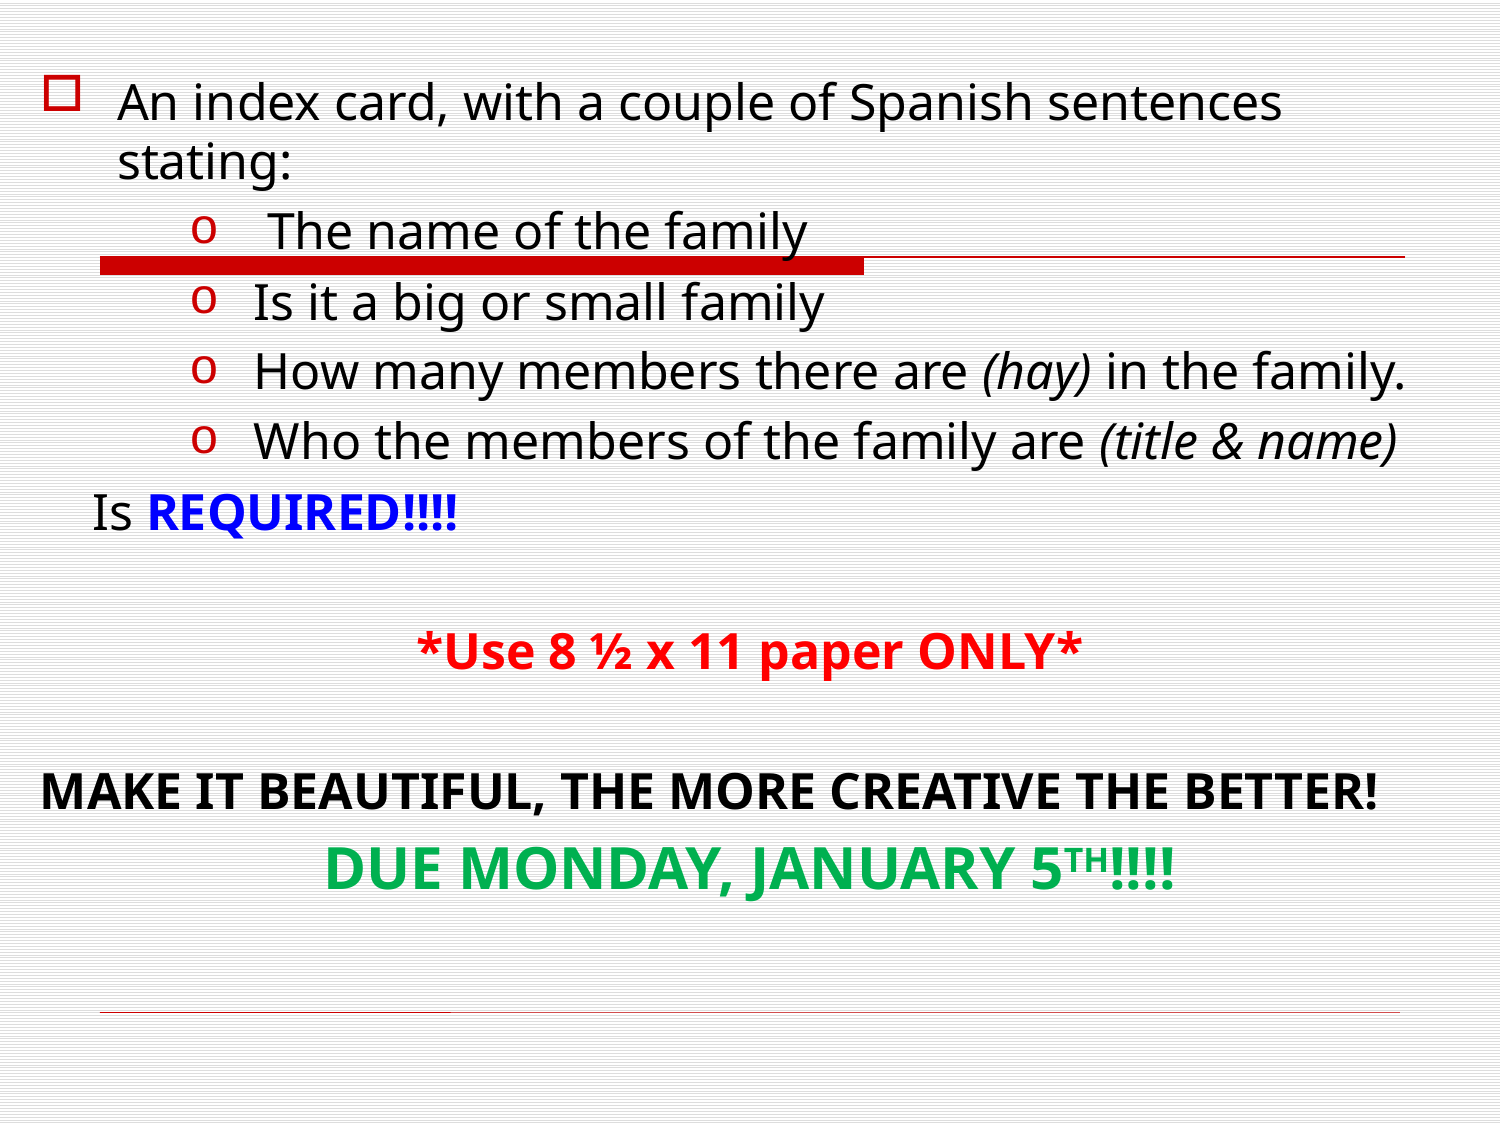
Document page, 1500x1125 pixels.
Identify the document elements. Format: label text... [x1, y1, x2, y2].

list An index card, with a couple of Spanish sentences stating: The name of the family Is it a big or small family How many members there are (hay) in the family. Who the members of the family are (title & name) Is REQUIRED!!!! *Use 8 ½ x 11 paper ONLY* MAKE IT BEAUTIFUL, THE MORE CREATIVE THE BETTER! DUE MONDAY, JANUARY 5TH!!!! [24, 62, 1475, 1050]
